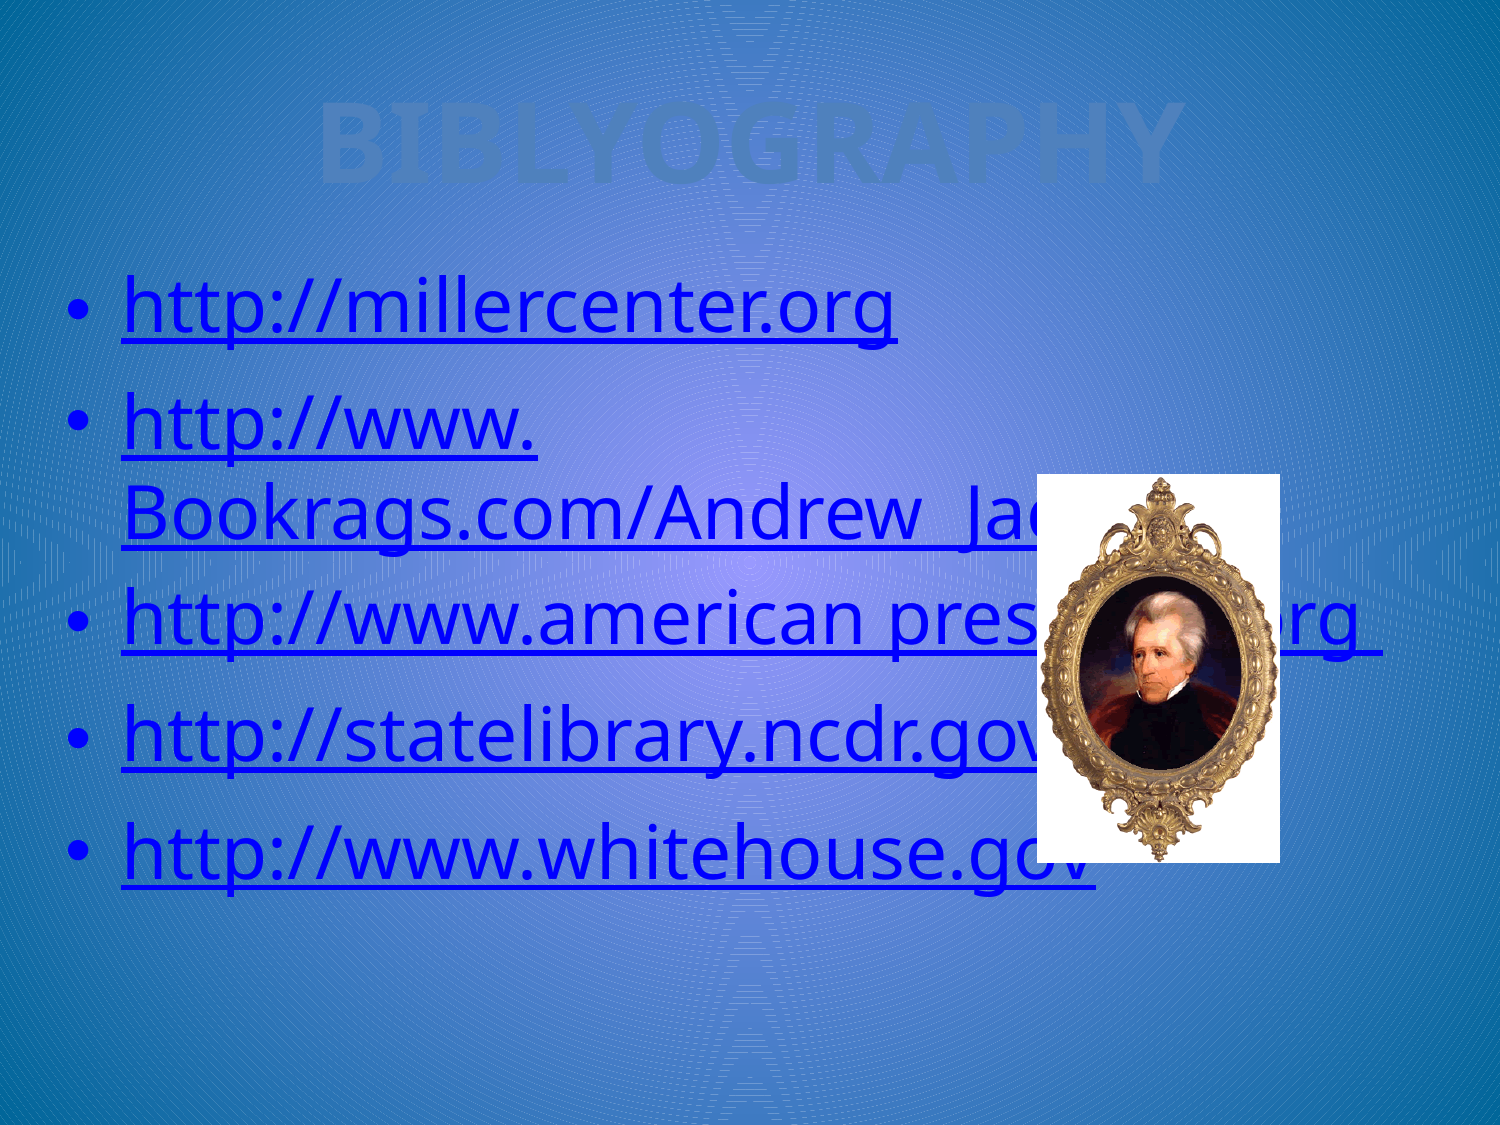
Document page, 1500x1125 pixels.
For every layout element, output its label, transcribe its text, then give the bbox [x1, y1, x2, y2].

list http://millercenter.org http://www. Bookrags.com/Andrew_Jackson http://www.american president.org http://statelibrary.ncdr.gov http://www.whitehouse.gov [50, 249, 1426, 1075]
title biblyography [75, 45, 1425, 233]
picture [1037, 474, 1281, 863]
